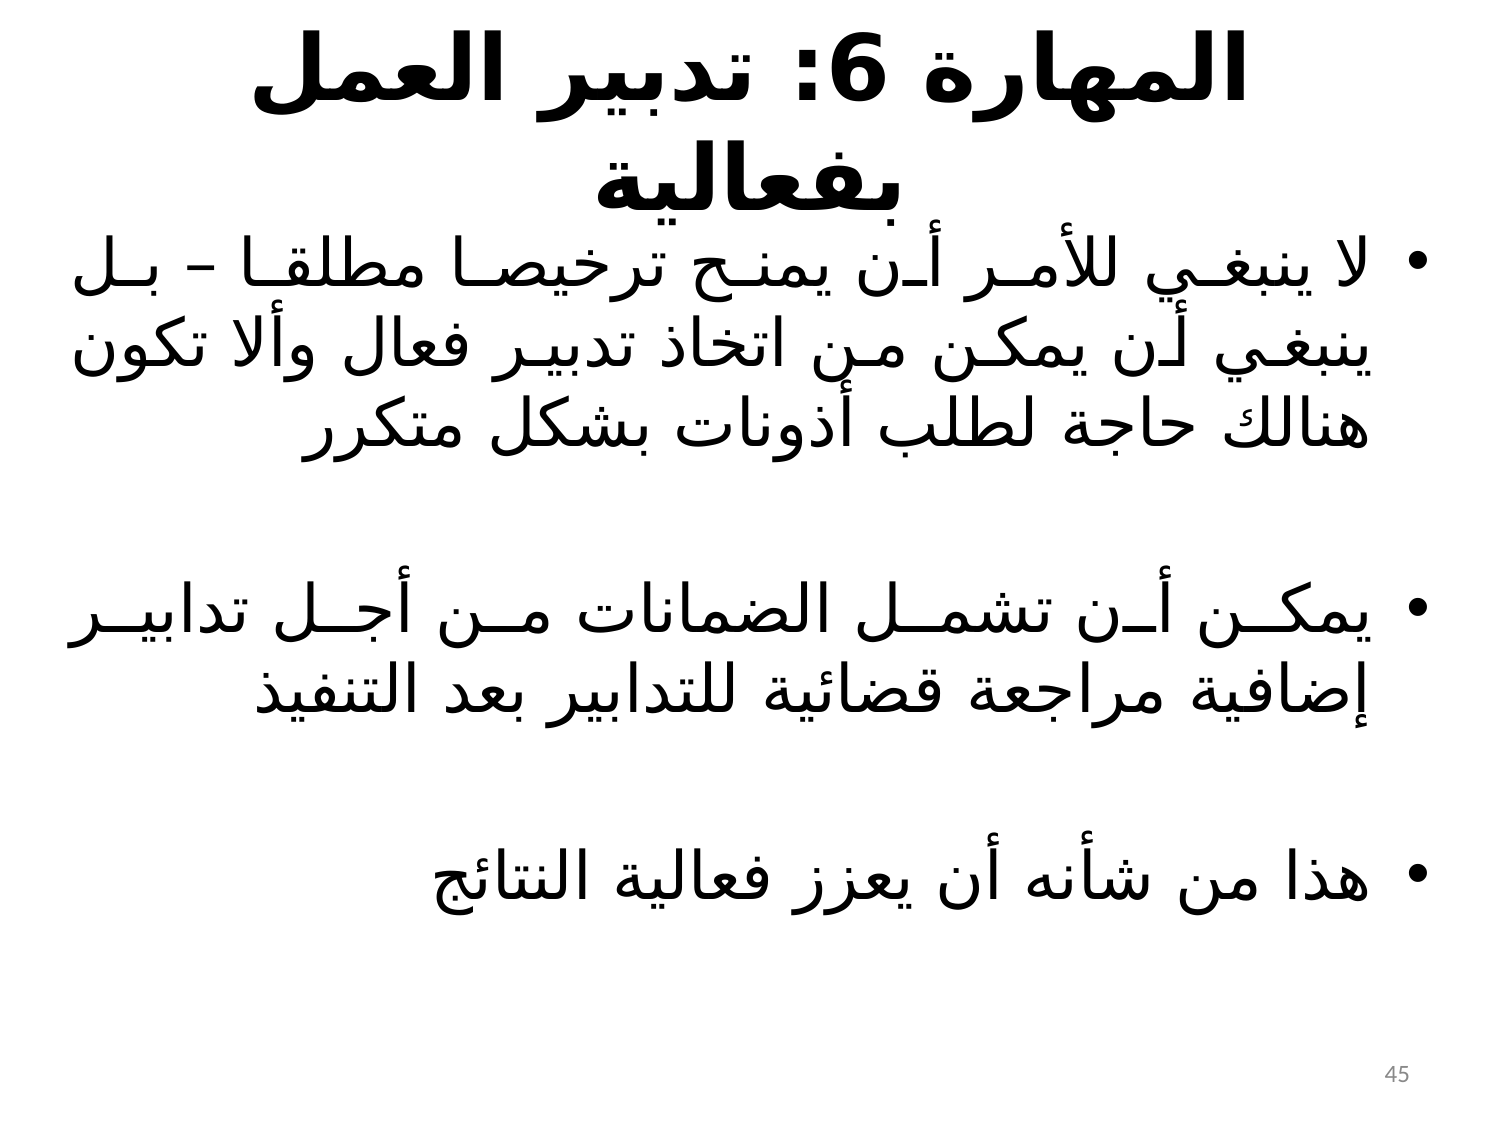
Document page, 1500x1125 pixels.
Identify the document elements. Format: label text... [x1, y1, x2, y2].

slide_number 45 [1074, 1042, 1425, 1103]
title المهارة 6: تدبير العمل بفعالية [75, 24, 1425, 213]
text_box لا ينبغي للأمر أن يمنح ترخيصا مطلقا – بل ينبغي أن يمكن من اتخاذ تدبير فعال وألا تكون هنالك حاجة لطلب أذونات بشكل متكرر يمكن أن تشمل الضمانات من أجل تدابير إضافية مراجعة قضائية للتدابير بعد التنفيذ هذا من شأنه أن يعزز فعالية النتائج [55, 212, 1445, 1088]
